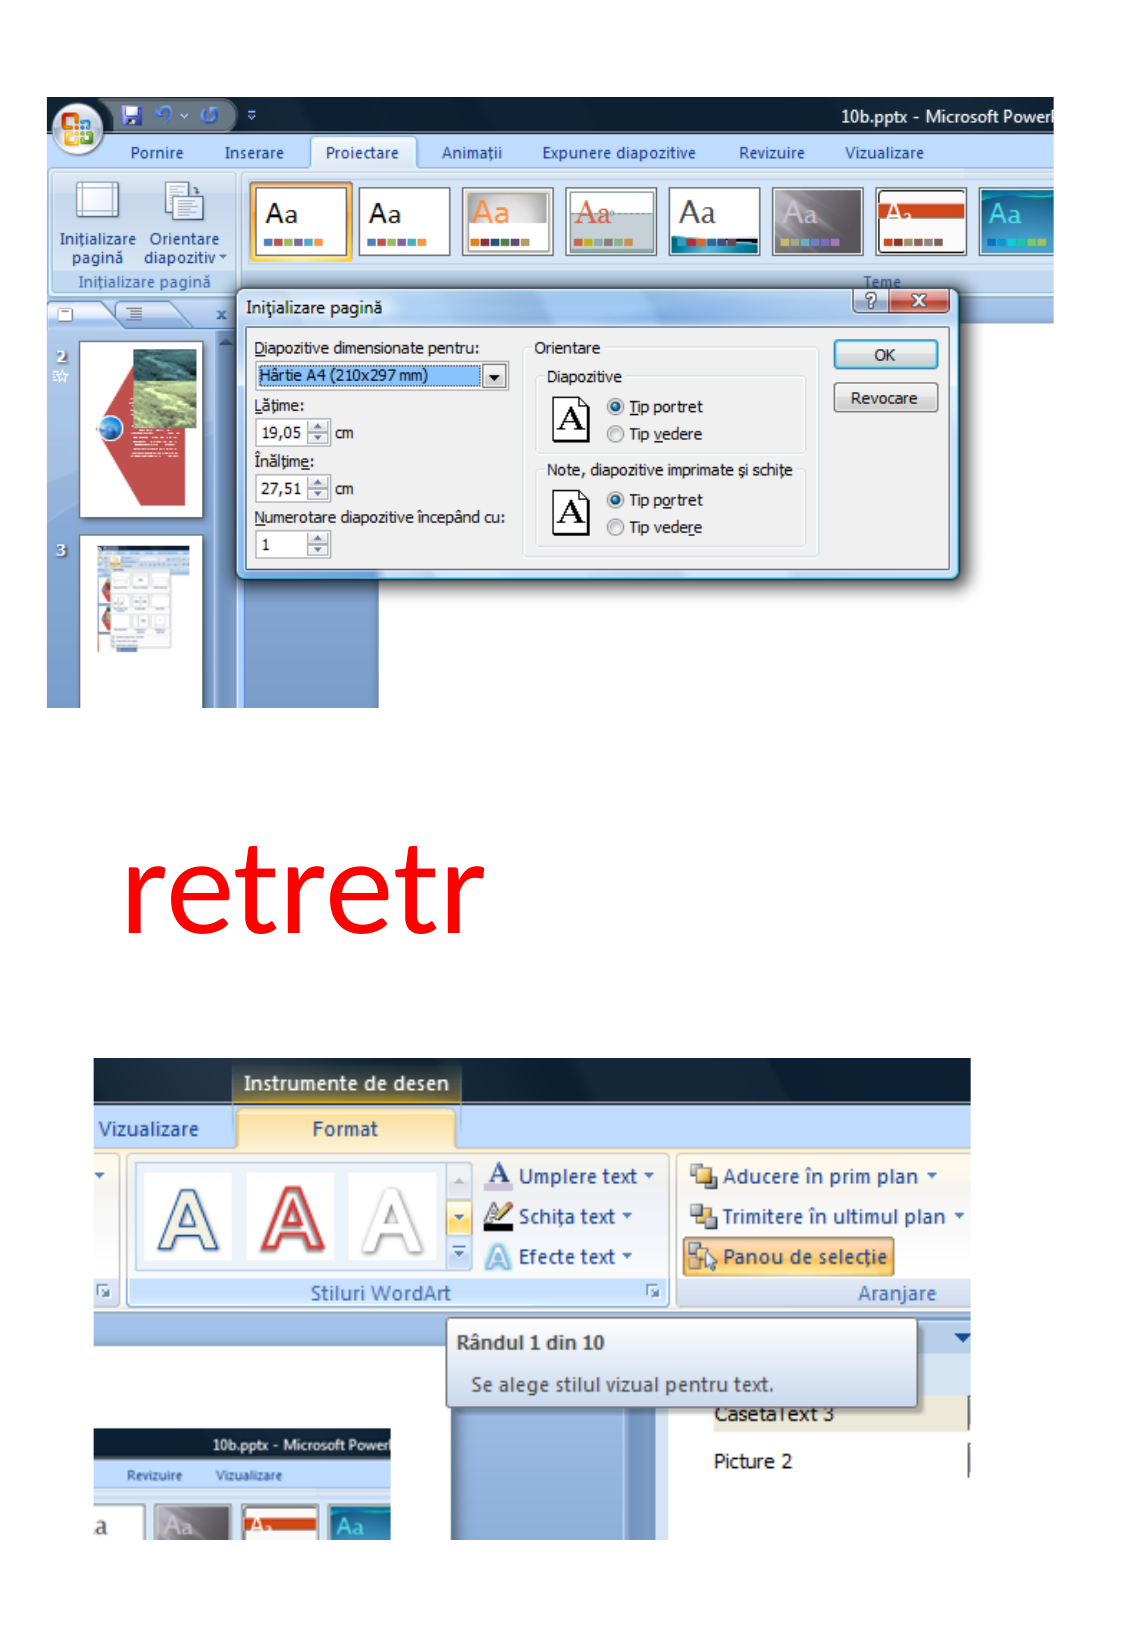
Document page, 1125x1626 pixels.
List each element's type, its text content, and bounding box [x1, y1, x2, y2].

picture [93, 1058, 971, 1540]
picture [46, 97, 1054, 708]
text_box retretr [105, 789, 868, 969]
